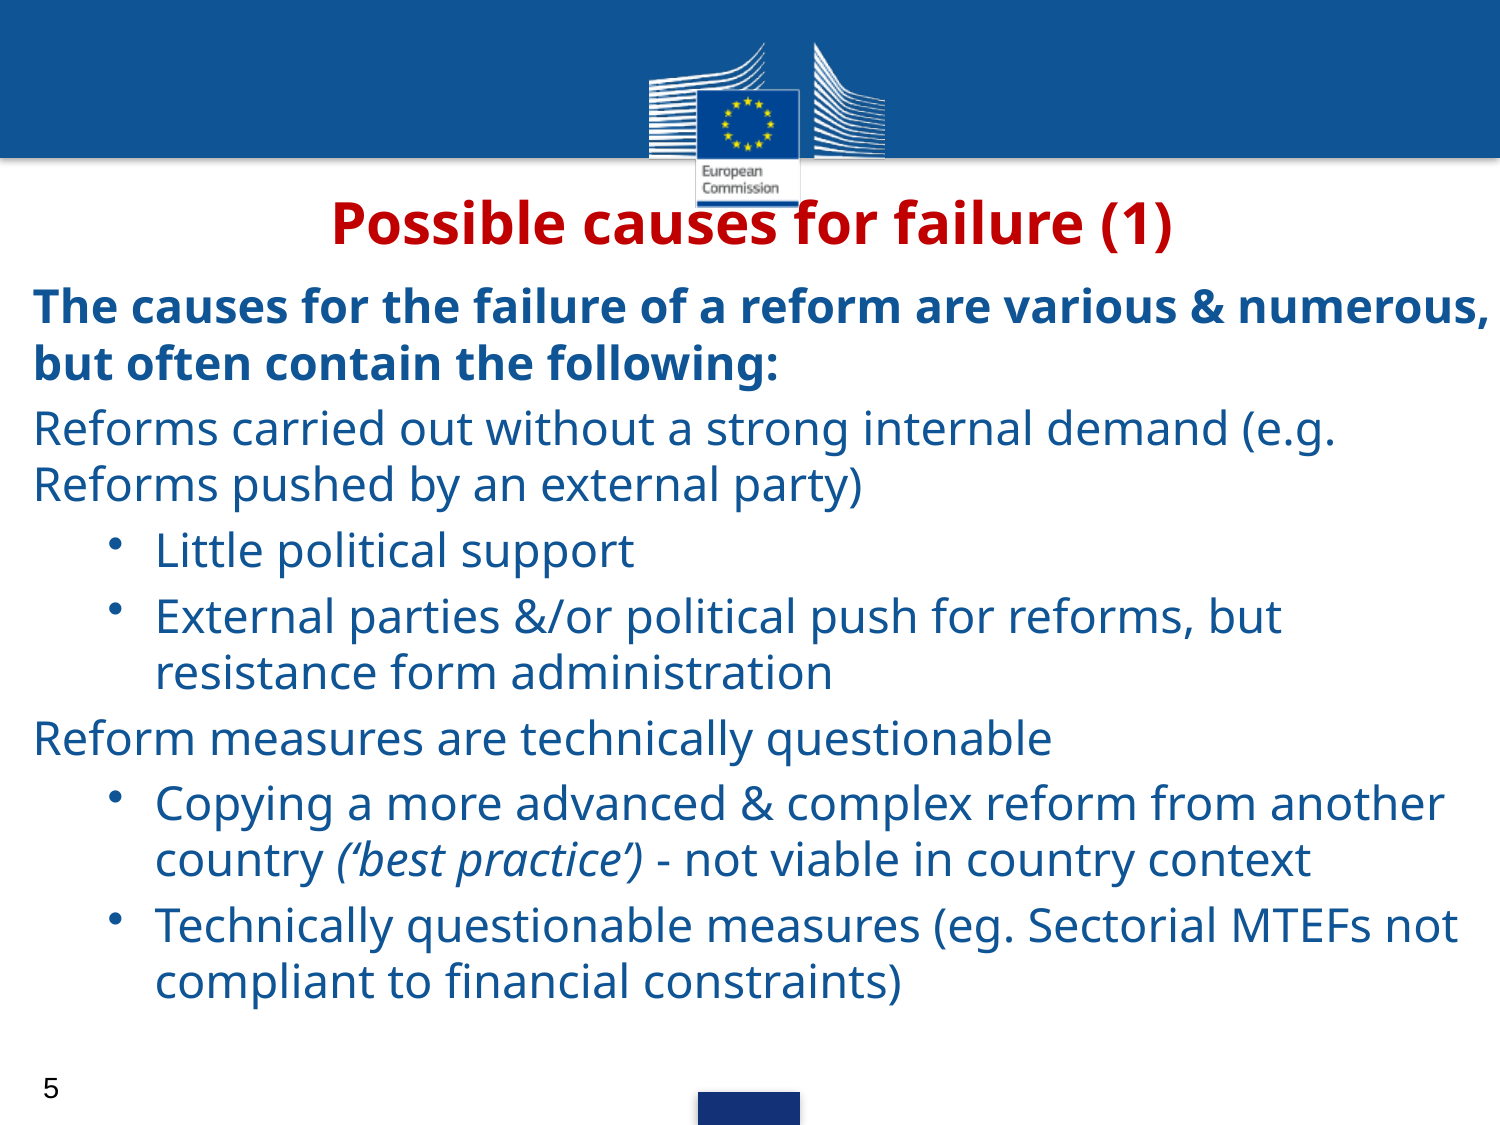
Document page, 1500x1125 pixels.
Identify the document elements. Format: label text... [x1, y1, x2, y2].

slide_number 5 [0, 1061, 75, 1125]
picture [649, 42, 885, 172]
title Possible causes for failure (1) [76, 172, 1427, 269]
list The causes for the failure of a reform are various & numerous, but often contain the following: Reforms carried out without a strong internal demand (e.g. Reforms pushed by an external party) Little political support External parties &/or political push for reforms, but resistance form administration Reform measures are technically questionable Copying a more advanced & complex reform from another country (‘best practice’) - not viable in country context Technically questionable measures (eg. Sectorial MTEFs not compliant to financial constraints) [17, 269, 1500, 1125]
